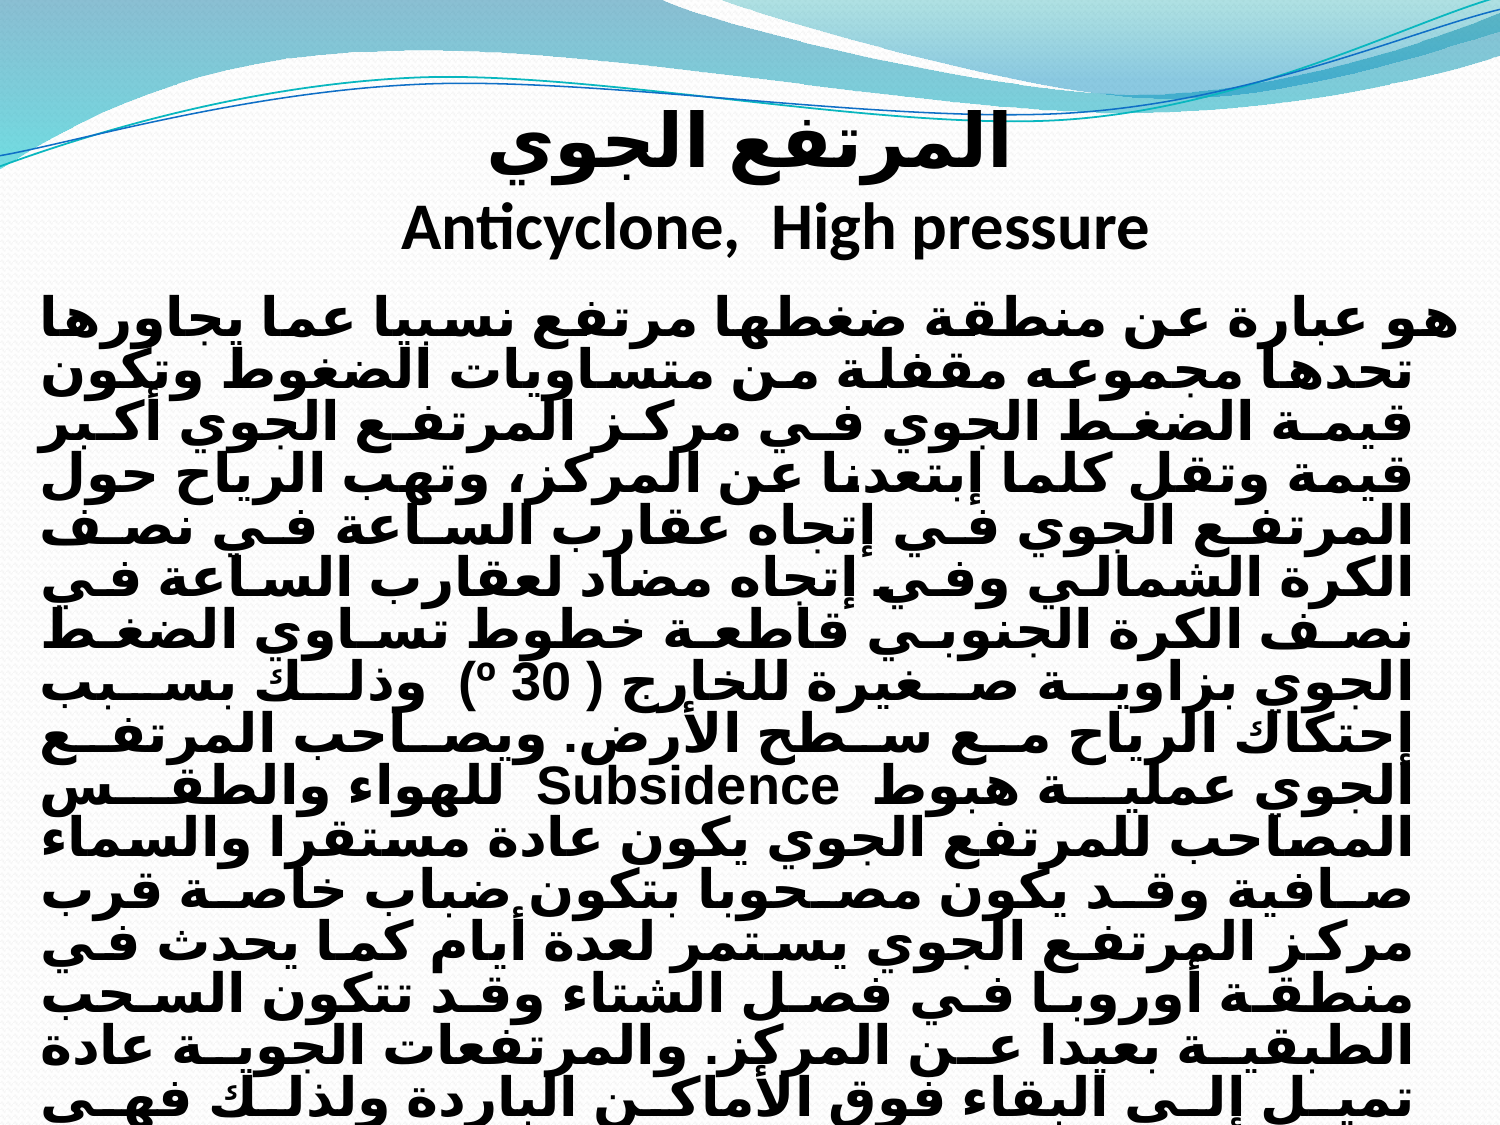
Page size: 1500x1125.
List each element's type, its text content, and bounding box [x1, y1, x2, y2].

title المرتفع الجوي Anticyclone, High pressure [75, 125, 1425, 263]
list هو عبارة عن منطقة ضغطها مرتفع نسبيا عما يجاورها تحدها مجموعه مقفلة من متساويات الضغوط وتكون قيمة الضغط الجوي في مركز المرتفع الجوي أكبر قيمة وتقل كلما إبتعدنا عن المركز، وتهب الرياح حول المرتفع الجوي في إتجاه عقارب الساعة في نصف الكرة الشمالي وفي إتجاه مضاد لعقارب الساعة في نصف الكرة الجنوبي قاطعة خطوط تساوي الضغط الجوي بزاوية صغيرة للخارج ( 30 º) وذلك بسبب إحتكاك الرياح مع سطح الأرض. ويصاحب المرتفع الجوي عملية هبوط Subsidence للهواء والطقس المصاحب للمرتفع الجوي يكون عادة مستقرا والسماء صافية وقد يكون مصحوبا بتكون ضباب خاصة قرب مركز المرتفع الجوي يستمر لعدة أيام كما يحدث في منطقة أوروبا في فصل الشتاء وقد تتكون السحب الطبقية بعيدا عن المركز. والمرتفعات الجوية عادة تميل إلى البقاء فوق الأماكن الباردة ولذلك فهي تتمركز في فصل الشتاء فوق اليابسة وفى فصل الصيف فوق البحار [24, 287, 1475, 1100]
